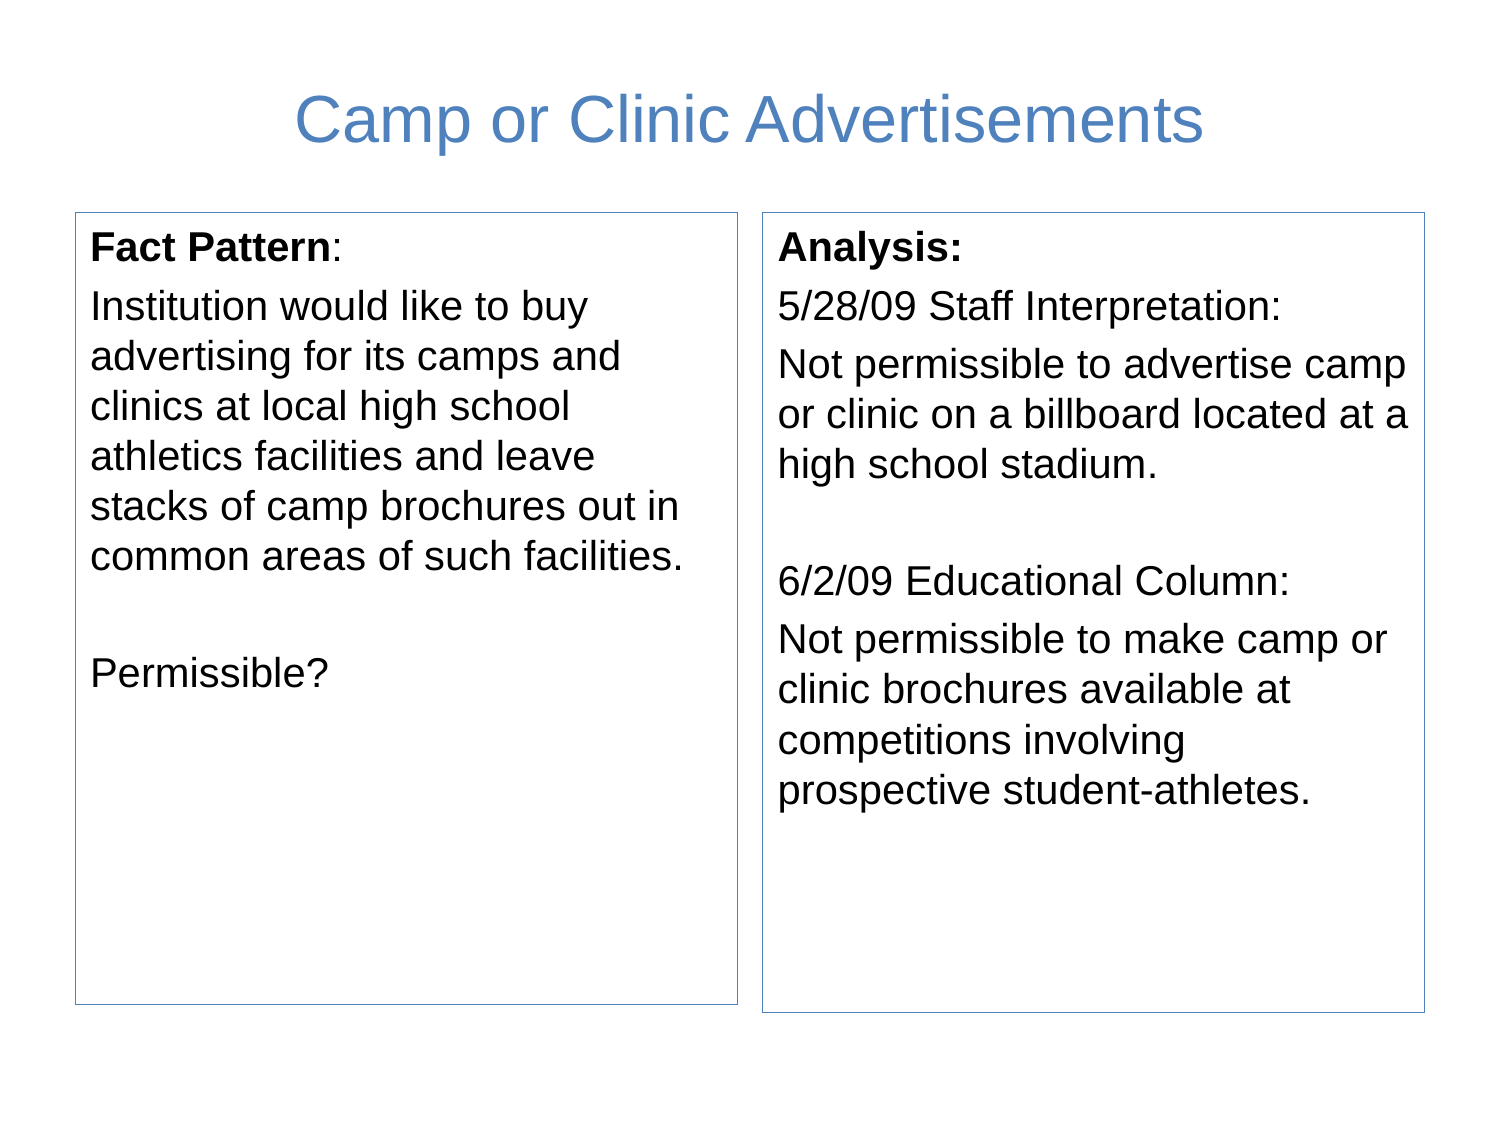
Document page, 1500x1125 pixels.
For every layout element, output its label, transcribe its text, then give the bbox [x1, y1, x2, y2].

list Fact Pattern: Institution would like to buy advertising for its camps and clinics at local high school athletics facilities and leave stacks of camp brochures out in common areas of such facilities. Permissible? [75, 212, 738, 1005]
title Camp or Clinic Advertisements [75, 45, 1425, 188]
list Analysis: 5/28/09 Staff Interpretation: Not permissible to advertise camp or clinic on a billboard located at a high school stadium. 6/2/09 Educational Column: Not permissible to make camp or clinic brochures available at competitions involving prospective student-athletes. [762, 212, 1425, 1013]
